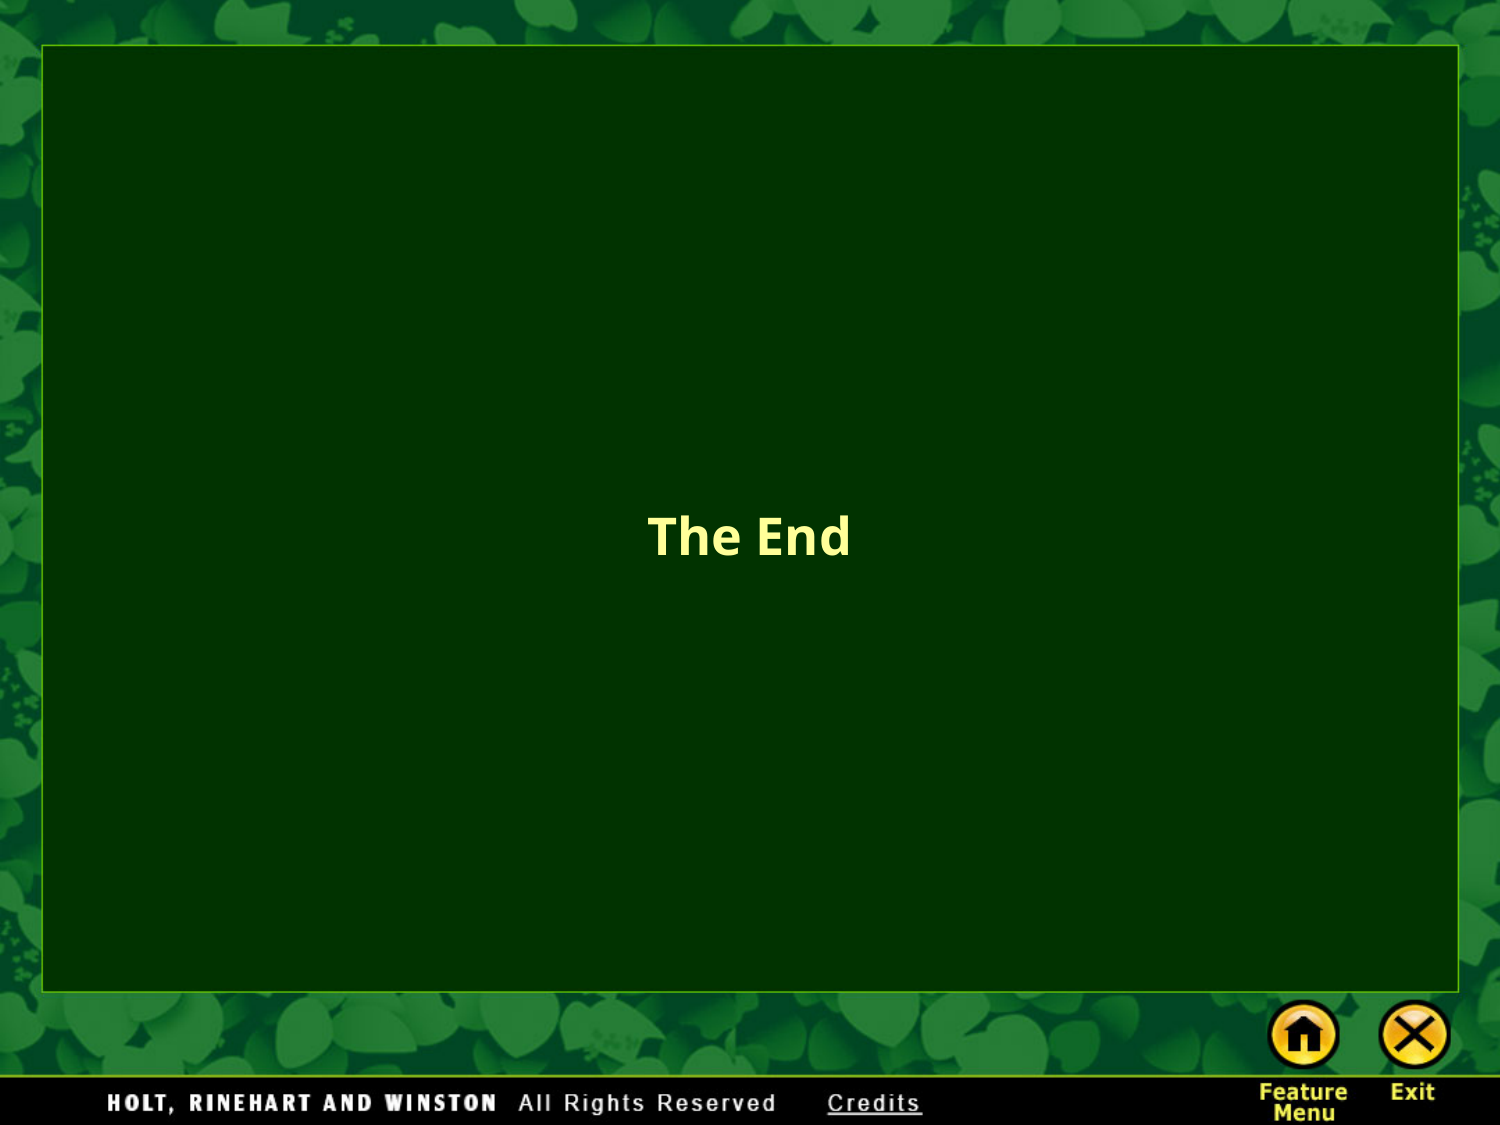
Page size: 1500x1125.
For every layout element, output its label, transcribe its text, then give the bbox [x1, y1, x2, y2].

text_box [937, 987, 1250, 1125]
title The End [74, 469, 1426, 601]
picture [0, 0, 1500, 1125]
